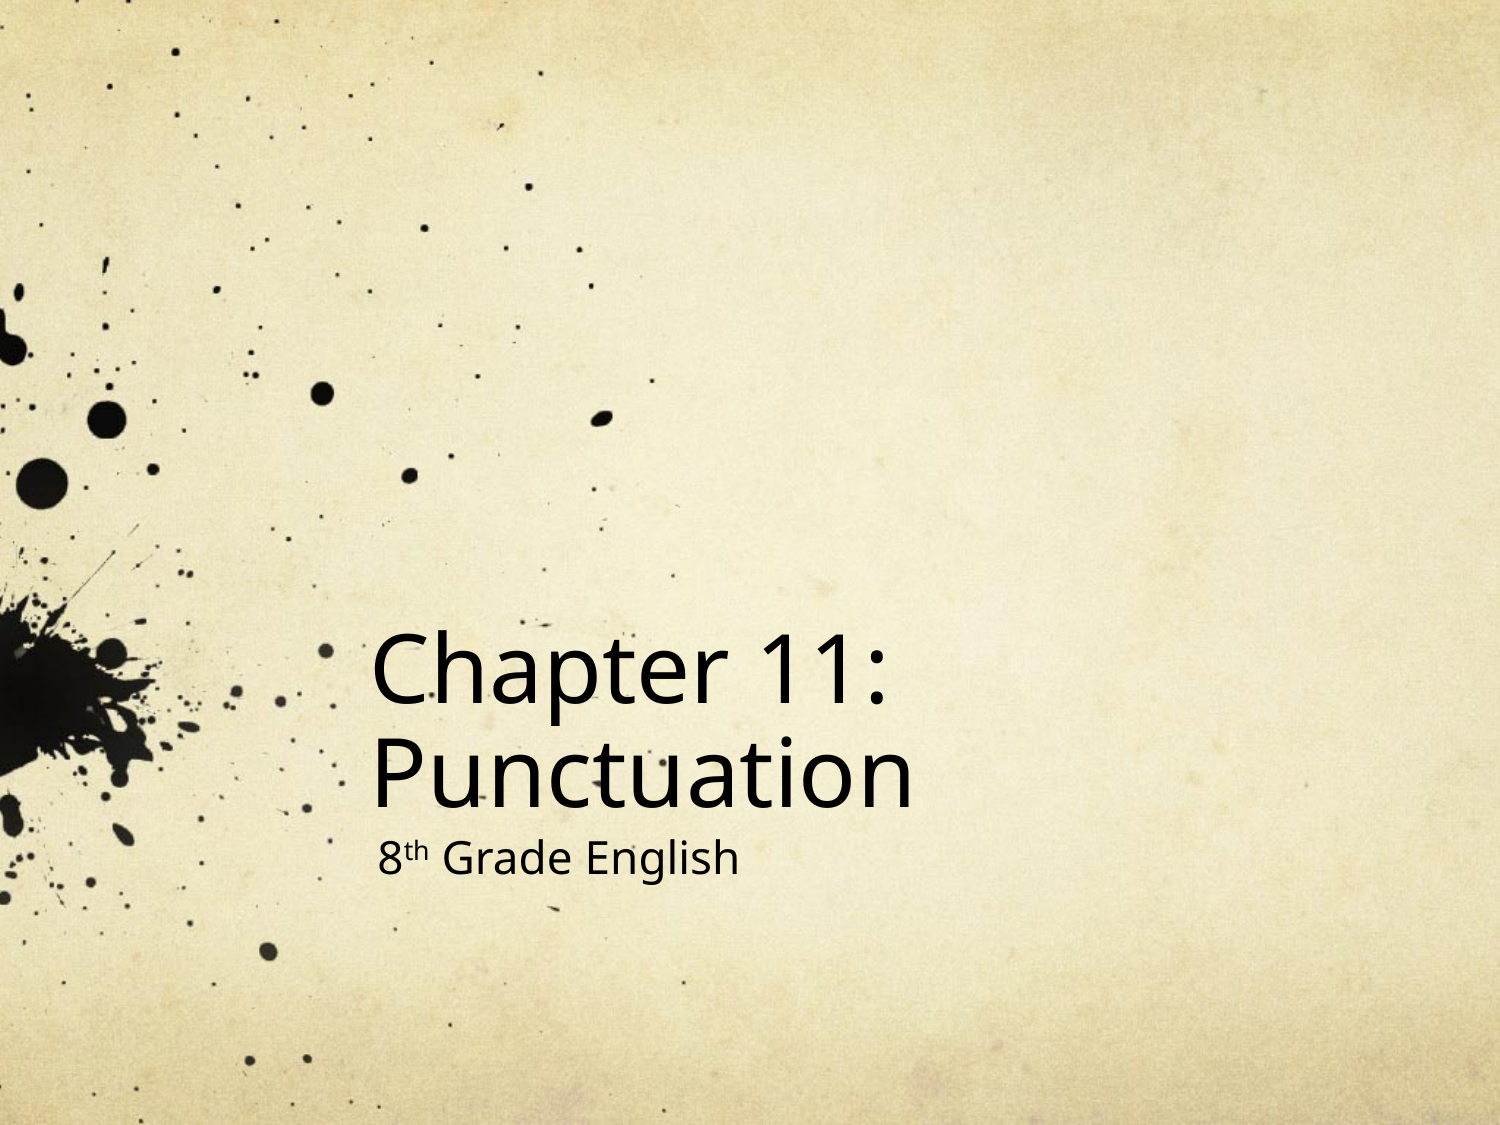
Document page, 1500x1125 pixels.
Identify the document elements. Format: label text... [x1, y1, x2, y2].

subtitle 8th Grade English [362, 829, 1425, 1023]
picture [0, 0, 1500, 1125]
title Chapter 11: Punctuation [362, 512, 1425, 827]
